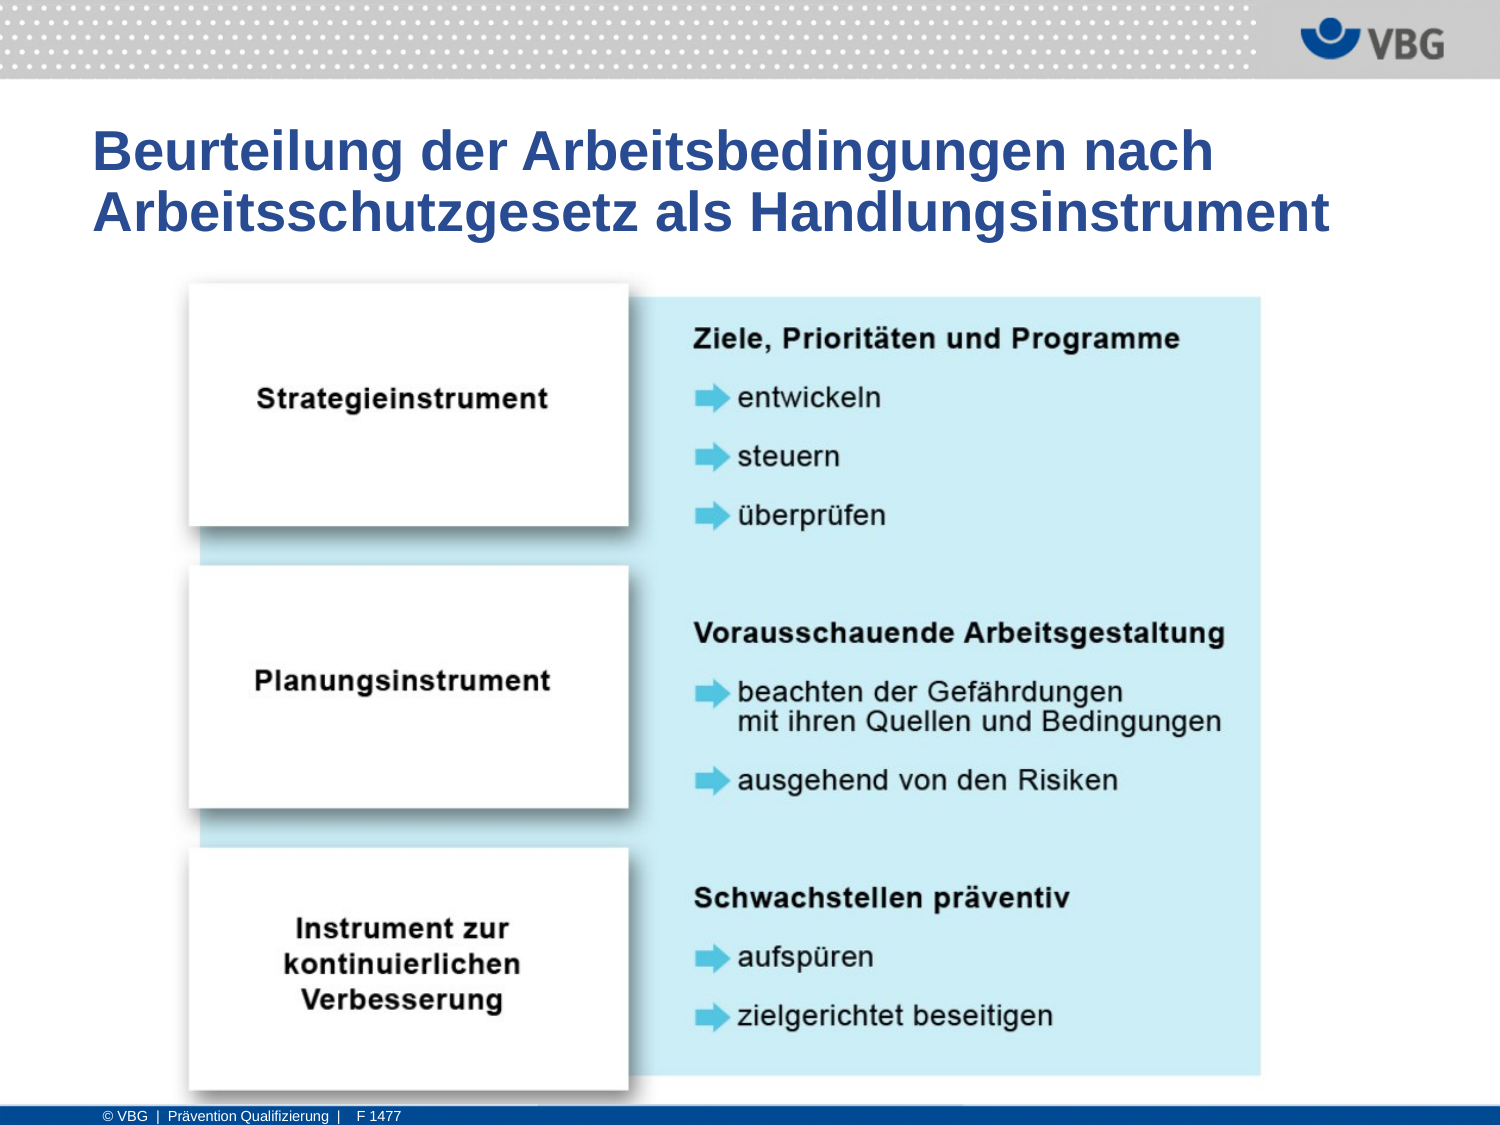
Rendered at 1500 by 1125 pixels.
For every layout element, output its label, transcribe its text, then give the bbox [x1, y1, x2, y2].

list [162, 270, 1338, 1104]
picture [0, 0, 1500, 1125]
list F 1477 [356, 1108, 547, 1125]
title Beurteilung der Arbeitsbedingungen nach Arbeitsschutzgesetz als Handlungsinstrument [92, 112, 1410, 254]
